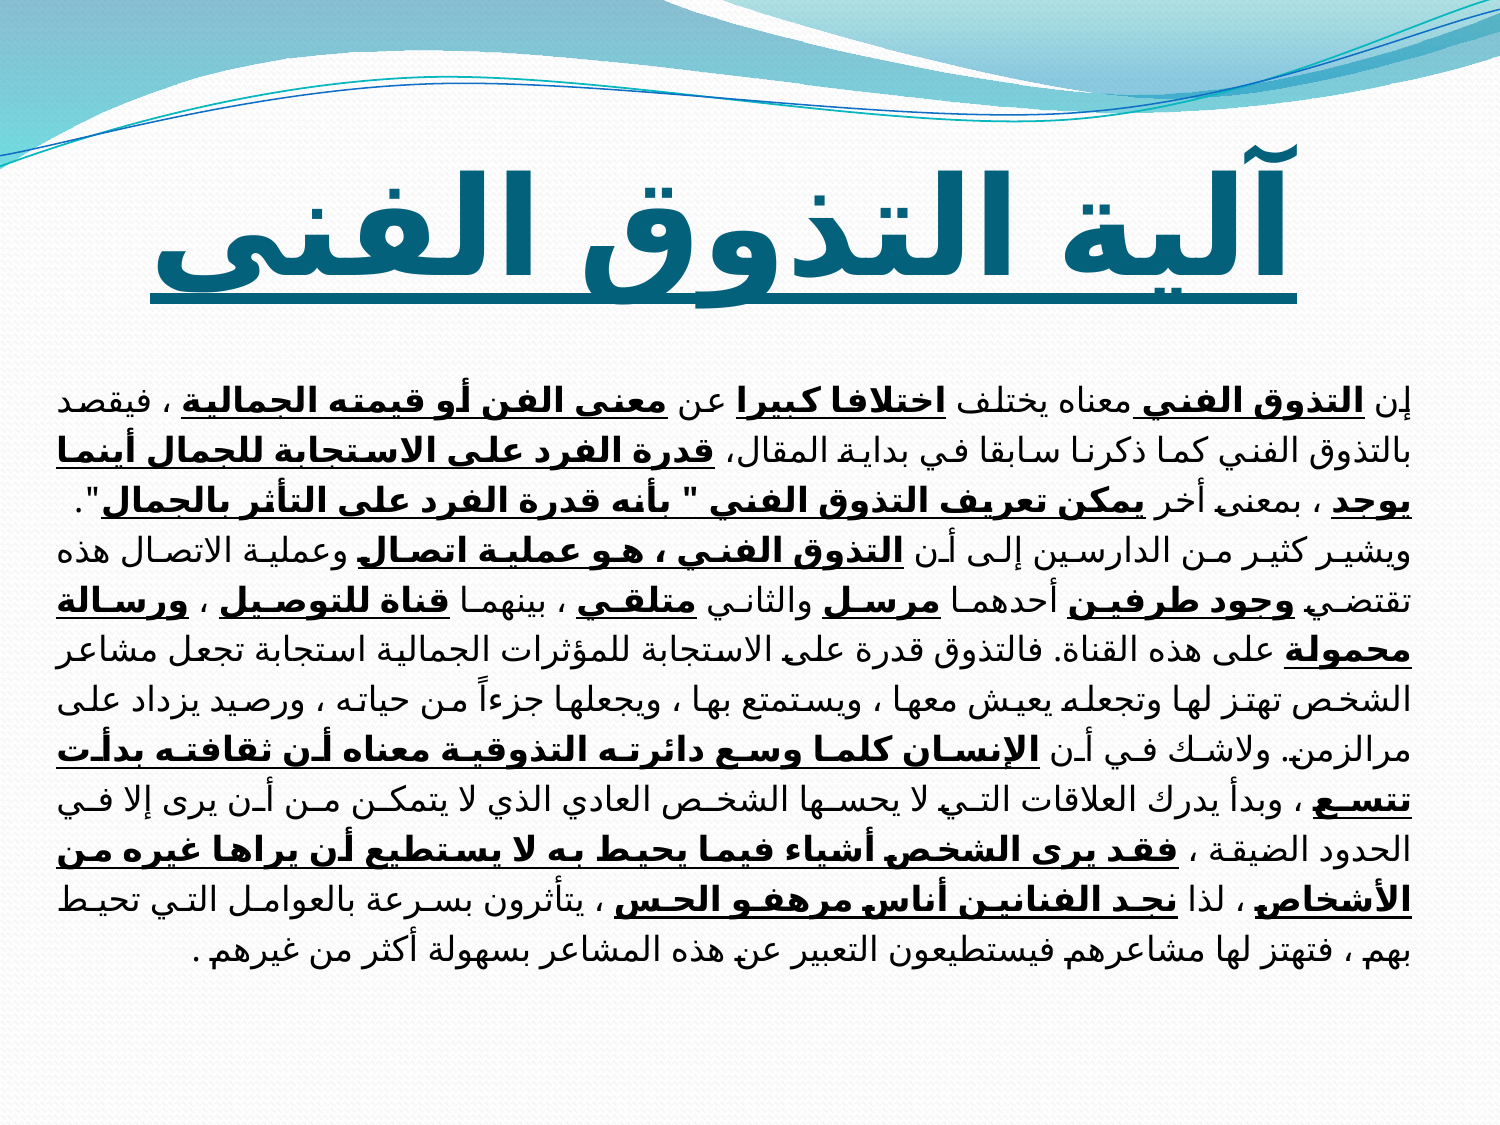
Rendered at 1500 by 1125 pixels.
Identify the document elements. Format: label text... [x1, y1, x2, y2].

list إن التذوق الفني معناه يختلف اختلافا كبيرا عن معنى الفن أو قيمته الجمالية ، فيقصد بالتذوق الفني كما ذكرنا سابقا في بداية المقال، قدرة الفرد على الاستجابة للجمال أينما يوجد ، بمعنى أخر يمكن تعريف التذوق الفني " بأنه قدرة الفرد على التأثر بالجمال". ويشير كثير من الدارسين إلى أن التذوق الفني ، هو عملية اتصال وعملية الاتصال هذه تقتضي وجود طرفين أحدهما مرسل والثاني متلقي ، بينهما قناة للتوصيل ، ورسالة محمولة على هذه القناة. فالتذوق قدرة على الاستجابة للمؤثرات الجمالية استجابة تجعل مشاعر الشخص تهتز لها وتجعله يعيش معها ، ويستمتع بها ، ويجعلها جزءاً من حياته ، ورصيد يزداد على مرالزمن. ولاشك في أن الإنسان كلما وسع دائرته التذوقية معناه أن ثقافته بدأت تتسع ، وبدأ يدرك العلاقات التي لا يحسها الشخص العادي الذي لا يتمكن من أن يرى إلا في الحدود الضيقة ، فقد يرى الشخص أشياء فيما يحيط به لا يستطيع أن يراها غيره من الأشخاص ، لذا نجد الفنانين أناس مرهفو الحس ، يتأثرون بسرعة بالعوامل التي تحيط بهم ، فتهتز لها مشاعرهم فيستطيعون التعبير عن هذه المشاعر بسهولة أكثر من غيرهم . [41, 361, 1427, 988]
title آلية التذوق الفنى [75, 115, 1425, 303]
